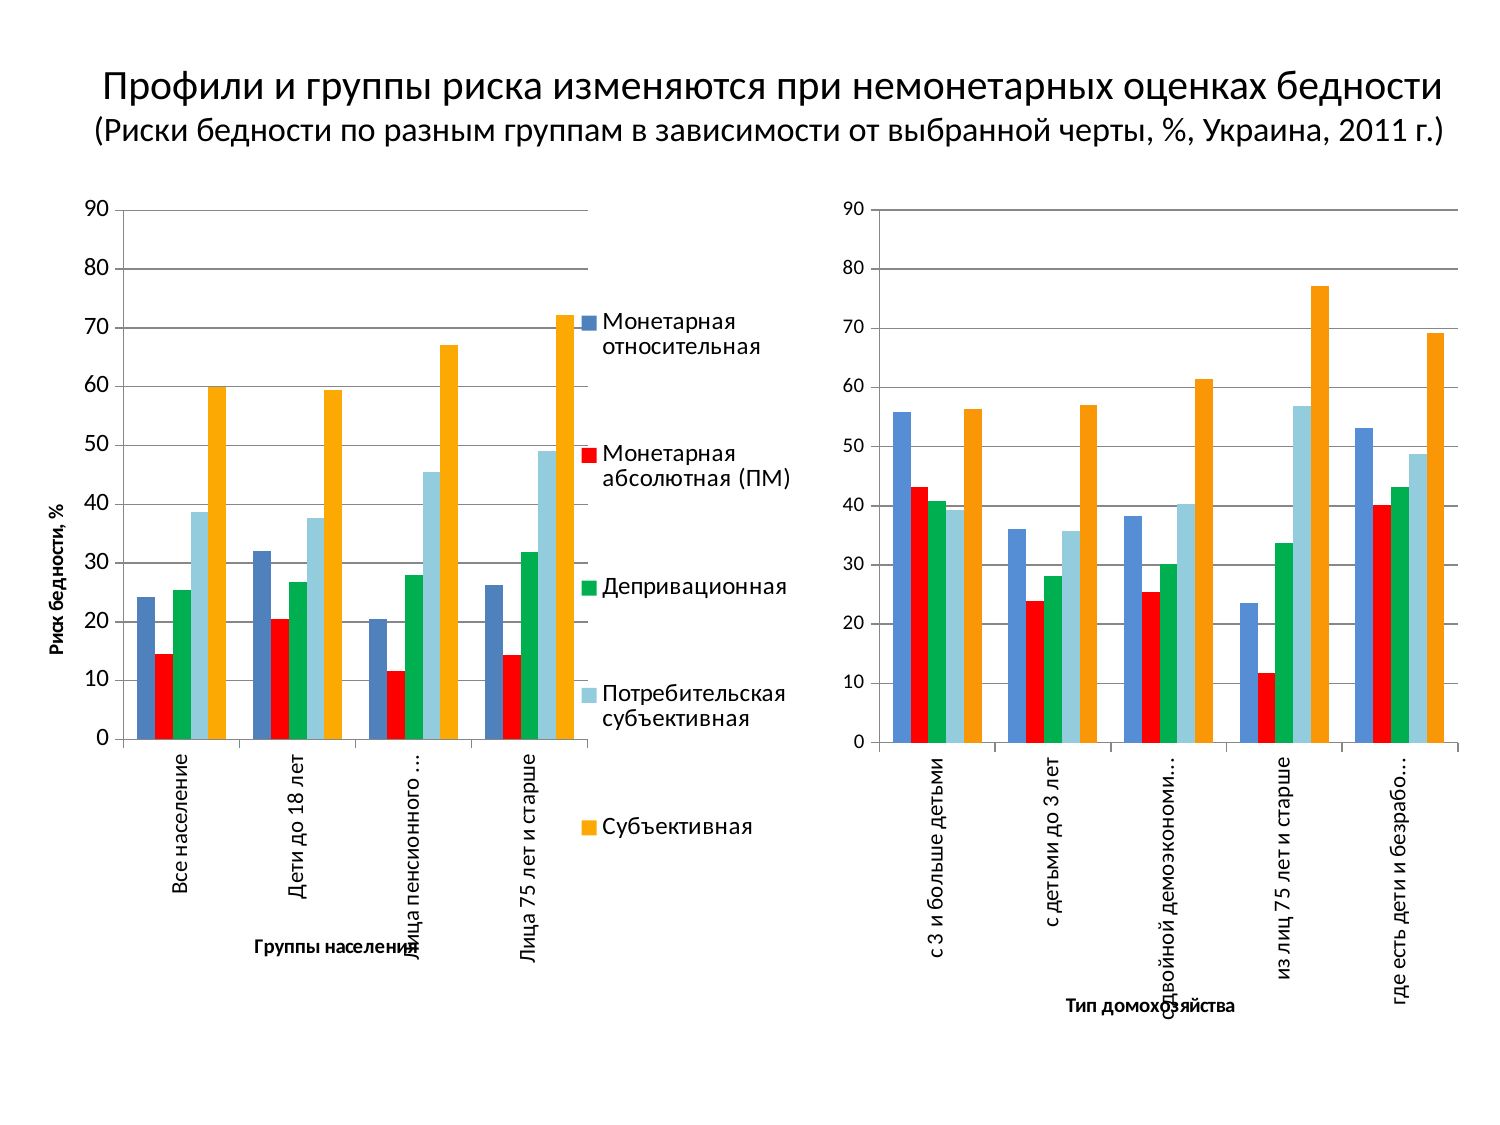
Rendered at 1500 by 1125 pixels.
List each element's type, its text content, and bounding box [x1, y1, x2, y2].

chart [41, 184, 810, 965]
chart [832, 195, 1471, 1024]
title Профили и группы риска изменяются при немонетарных оценках бедности (Риски бедности по разным группам в зависимости от выбранной черты, %, Украина, 2011 г.) [75, 45, 1471, 161]
